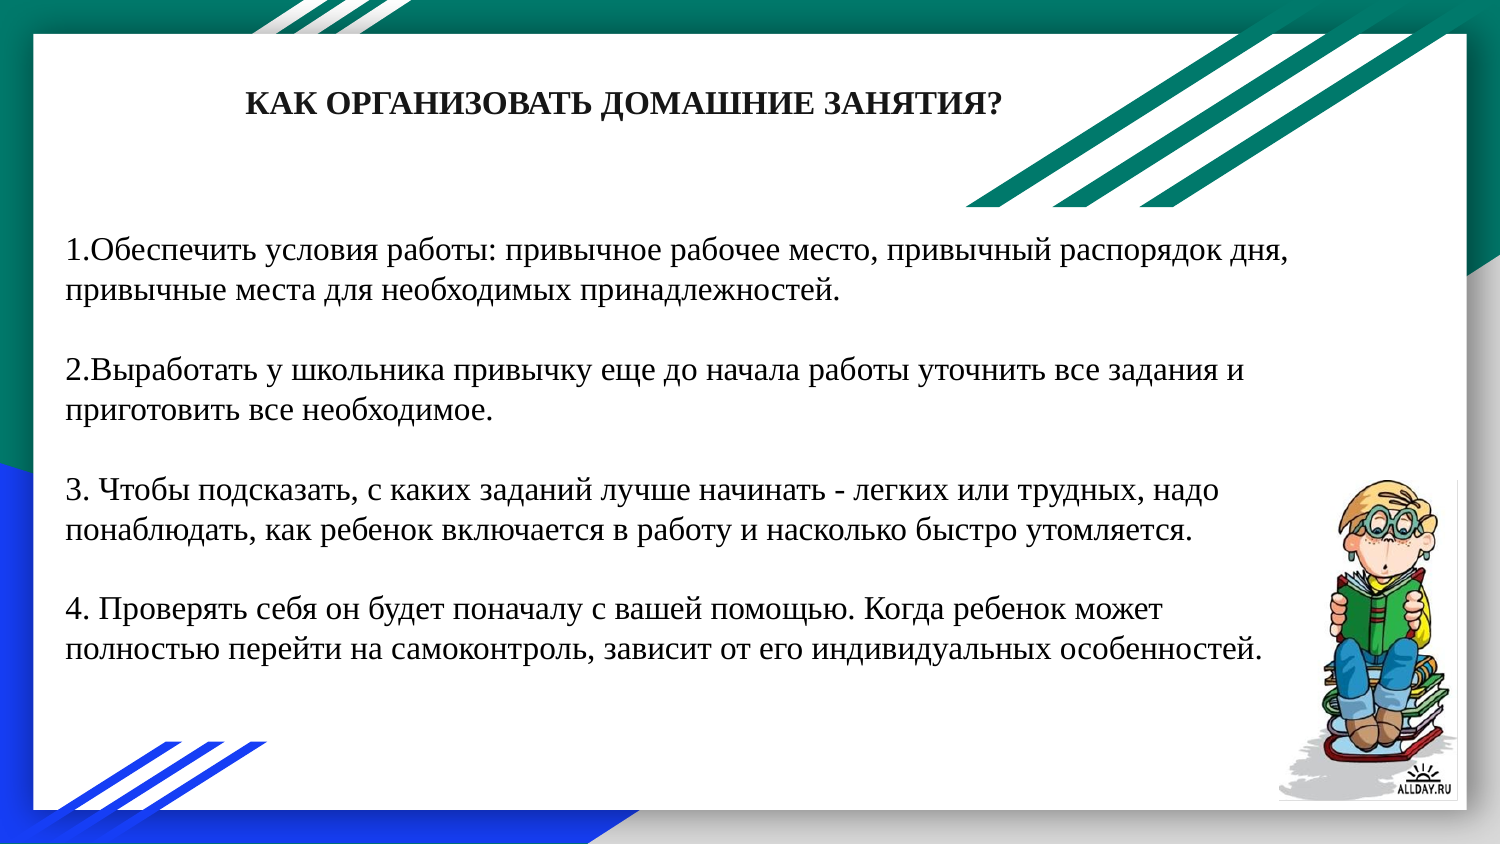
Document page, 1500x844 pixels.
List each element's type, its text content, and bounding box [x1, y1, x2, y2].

text_box 1.Обеспечить условия работы: привычное рабочее место, привычный распорядок дня, привычные места для необходимых принадлежностей. 2.Выработать у школьника привычку еще до начала работы уточнить все задания и приготовить все необходимое. 3. Чтобы подсказать, с каких заданий лучше начинать - легких или трудных, надо понаблюдать, как ребенок включается в работу и насколько быстро утомляется. 4. Проверять себя он будет поначалу с вашей помощью. Когда ребенок может полностью перейти на самоконтроль, зависит от его индивидуальных особенностей. [50, 149, 1322, 709]
title КАК ОРГАНИЗОВАТЬ ДОМАШНИЕ ЗАНЯТИЯ? [32, 0, 1209, 447]
picture [1278, 480, 1459, 801]
